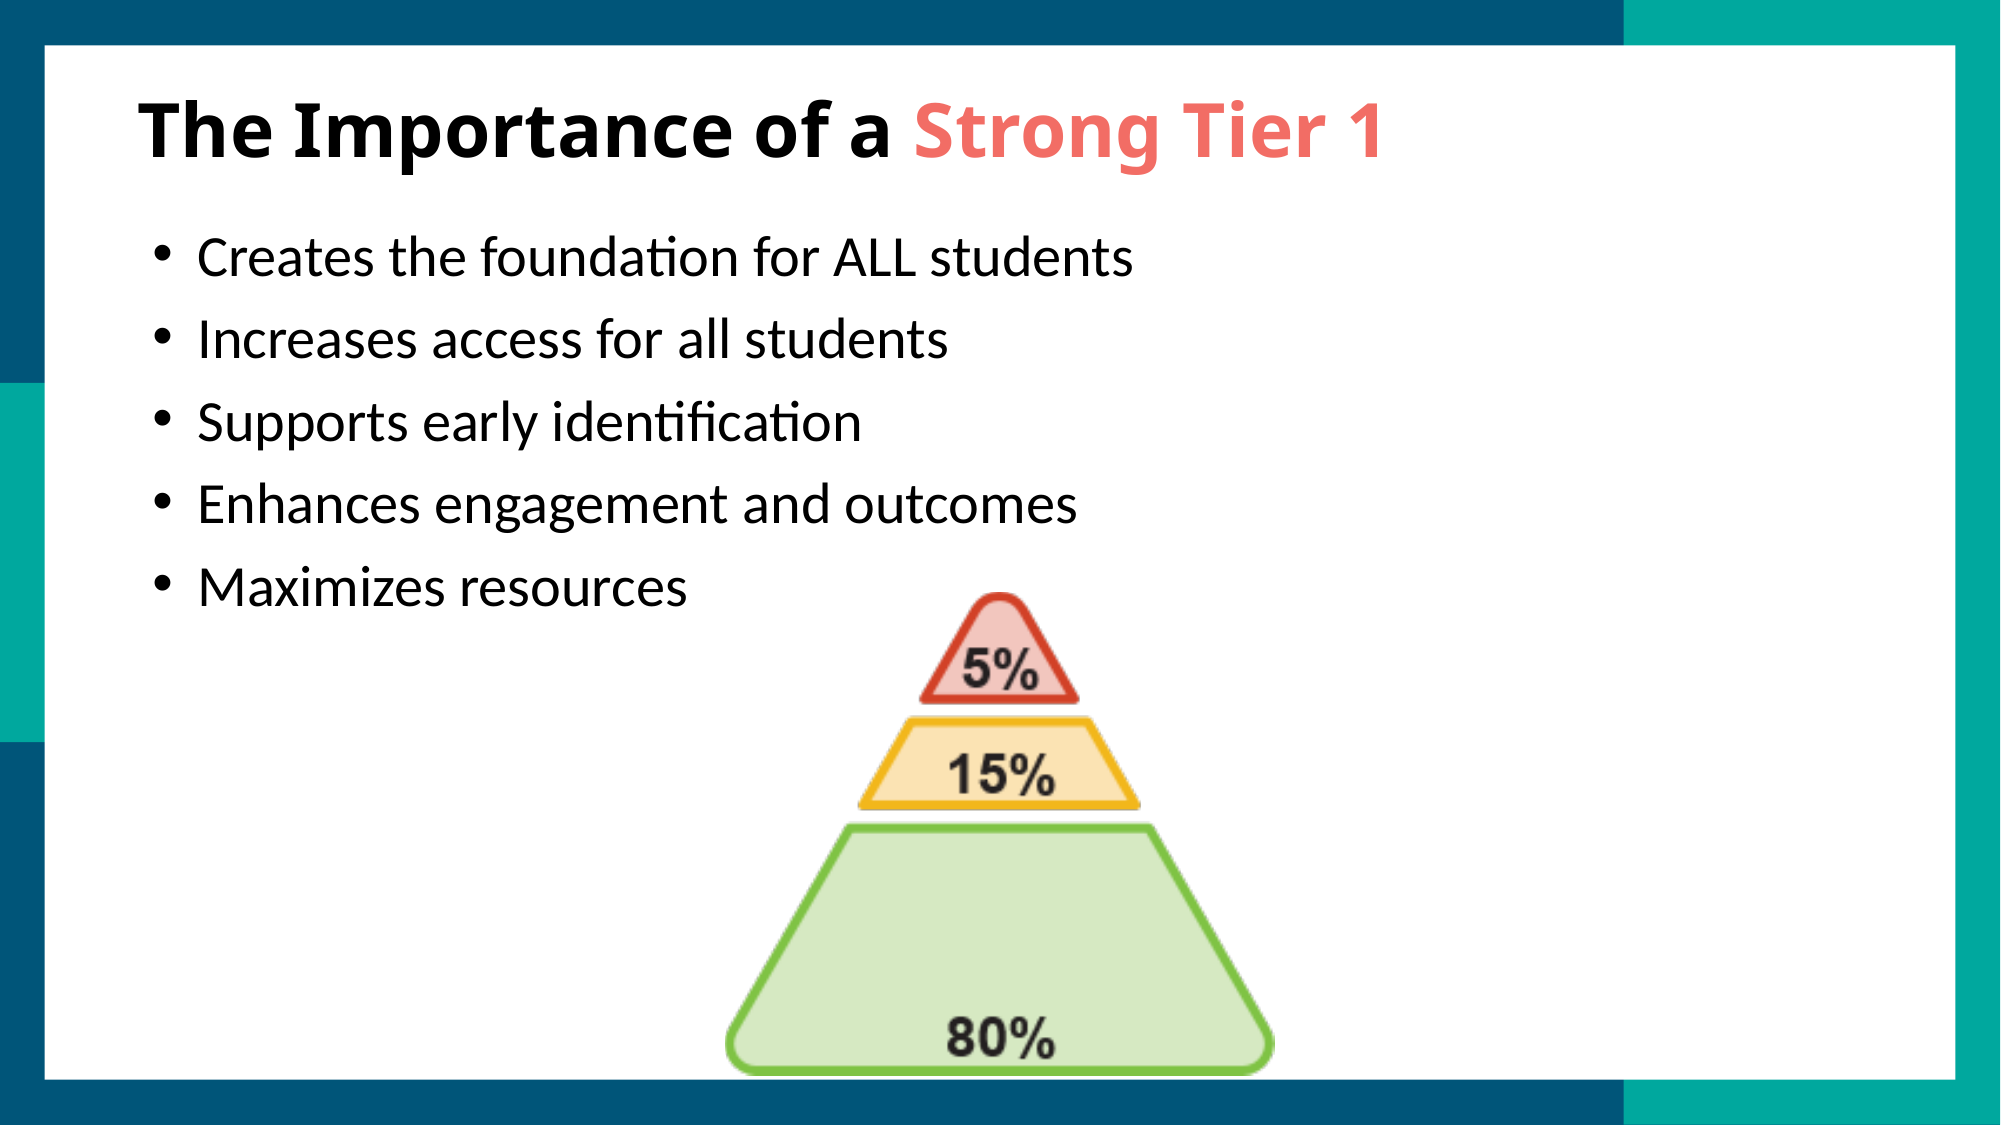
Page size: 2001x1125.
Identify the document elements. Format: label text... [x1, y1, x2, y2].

title The Importance of a Strong Tier 1 [137, 59, 1863, 195]
picture [725, 592, 1275, 1077]
list Creates the foundation for ALL students Increases access for all students Supports early identification Enhances engagement and outcomes Maximizes resources [137, 217, 1863, 931]
